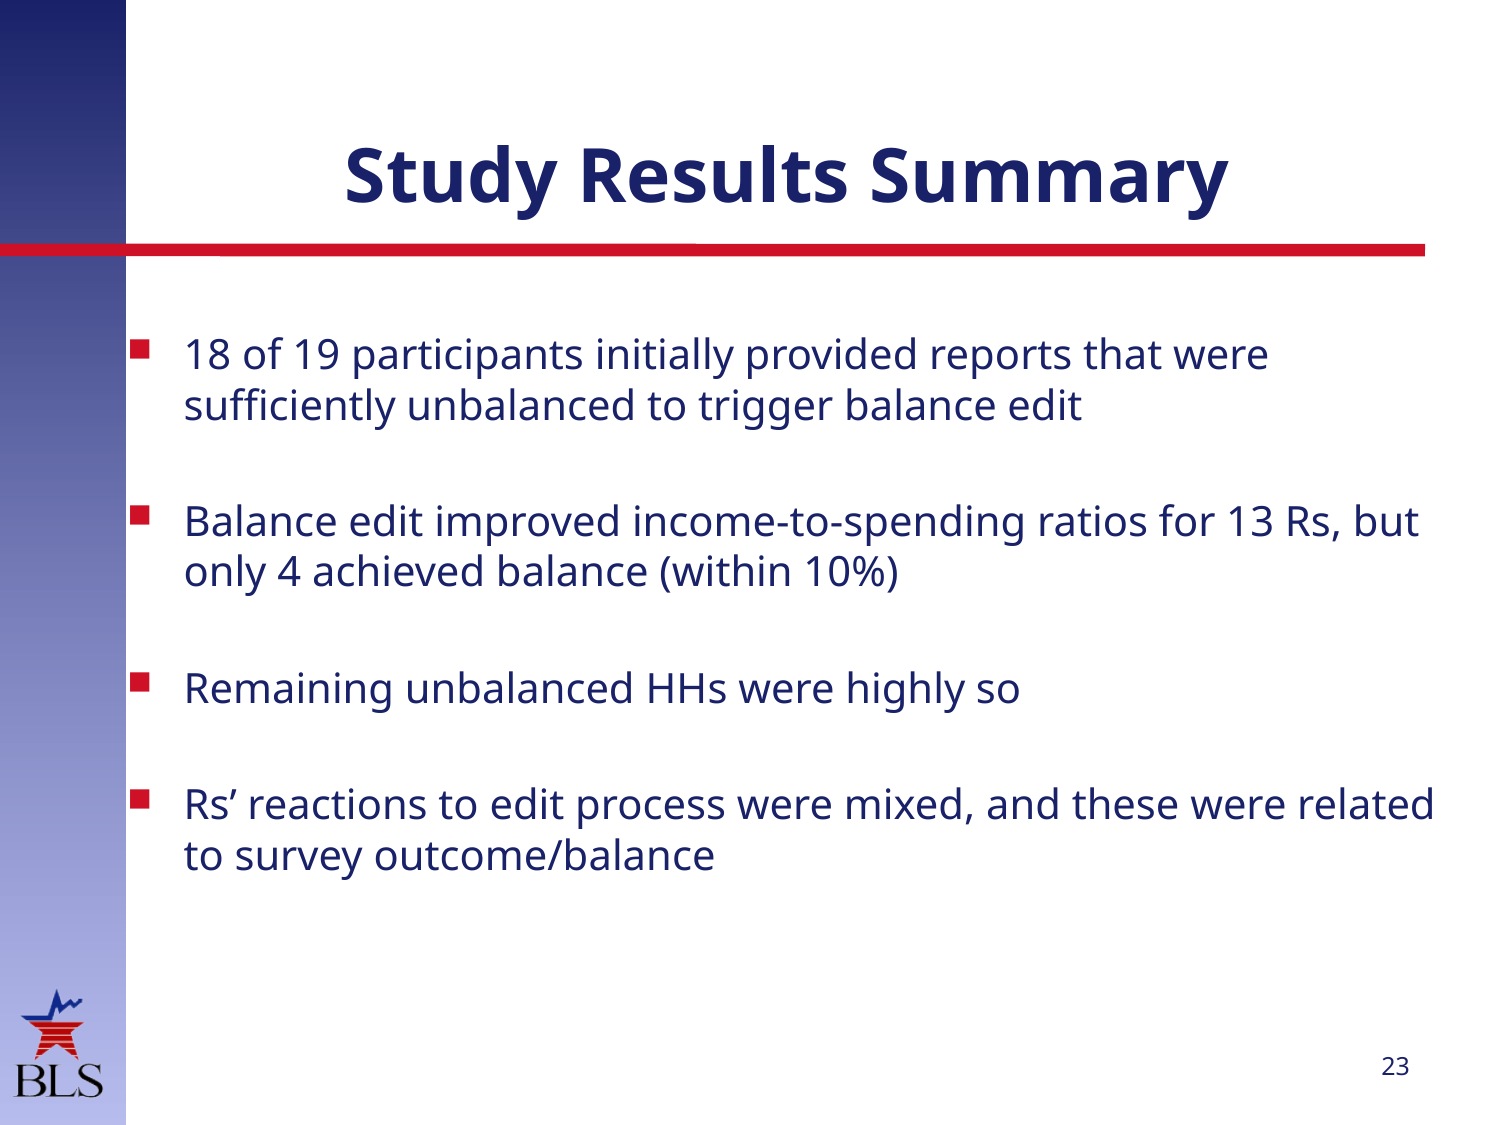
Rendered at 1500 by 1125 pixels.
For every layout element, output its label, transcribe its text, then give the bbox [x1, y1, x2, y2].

title Study Results Summary [149, 44, 1426, 226]
slide_number 23 [1312, 1050, 1425, 1098]
text_box 18 of 19 participants initially provided reports that were sufficiently unbalanced to trigger balance edit Balance edit improved income-to-spending ratios for 13 Rs, but only 4 achieved balance (within 10%) Remaining unbalanced HHs were highly so Rs’ reactions to edit process were mixed, and these were related to survey outcome/balance [112, 262, 1463, 1050]
picture [0, 983, 118, 1125]
